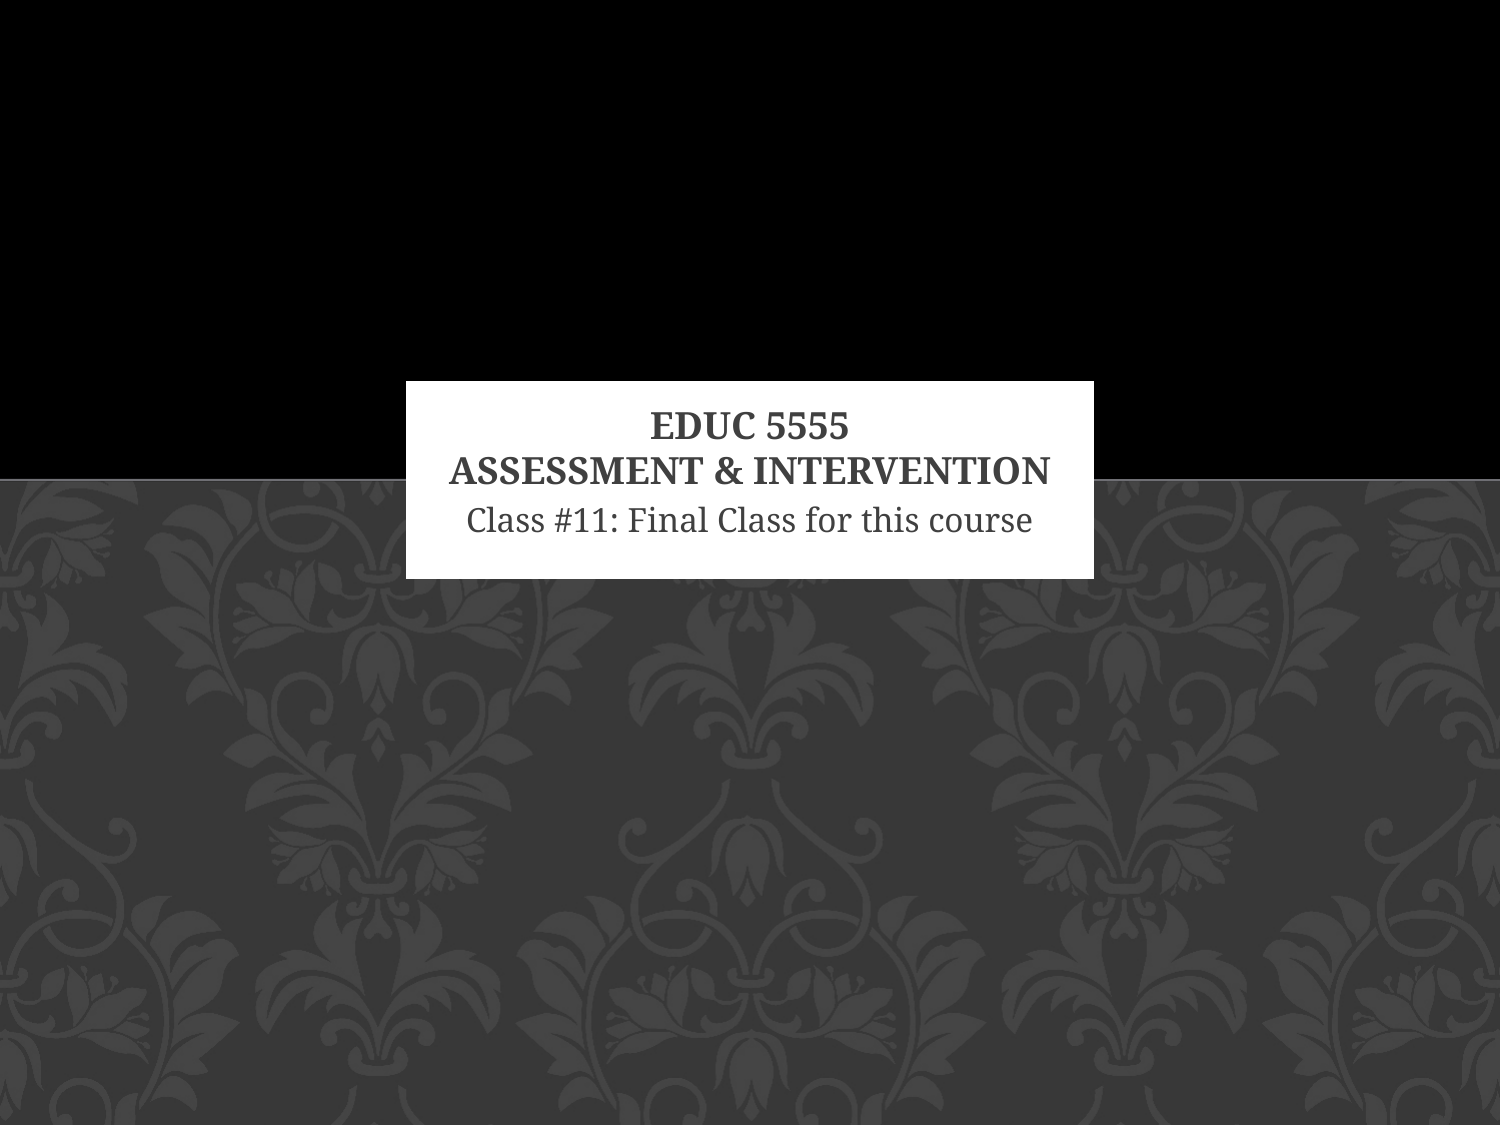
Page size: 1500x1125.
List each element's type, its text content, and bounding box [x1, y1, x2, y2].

subtitle Class #11: Final Class for this course [420, 499, 1080, 570]
title EDUC 5555 Assessment & Intervention [415, 387, 1085, 498]
